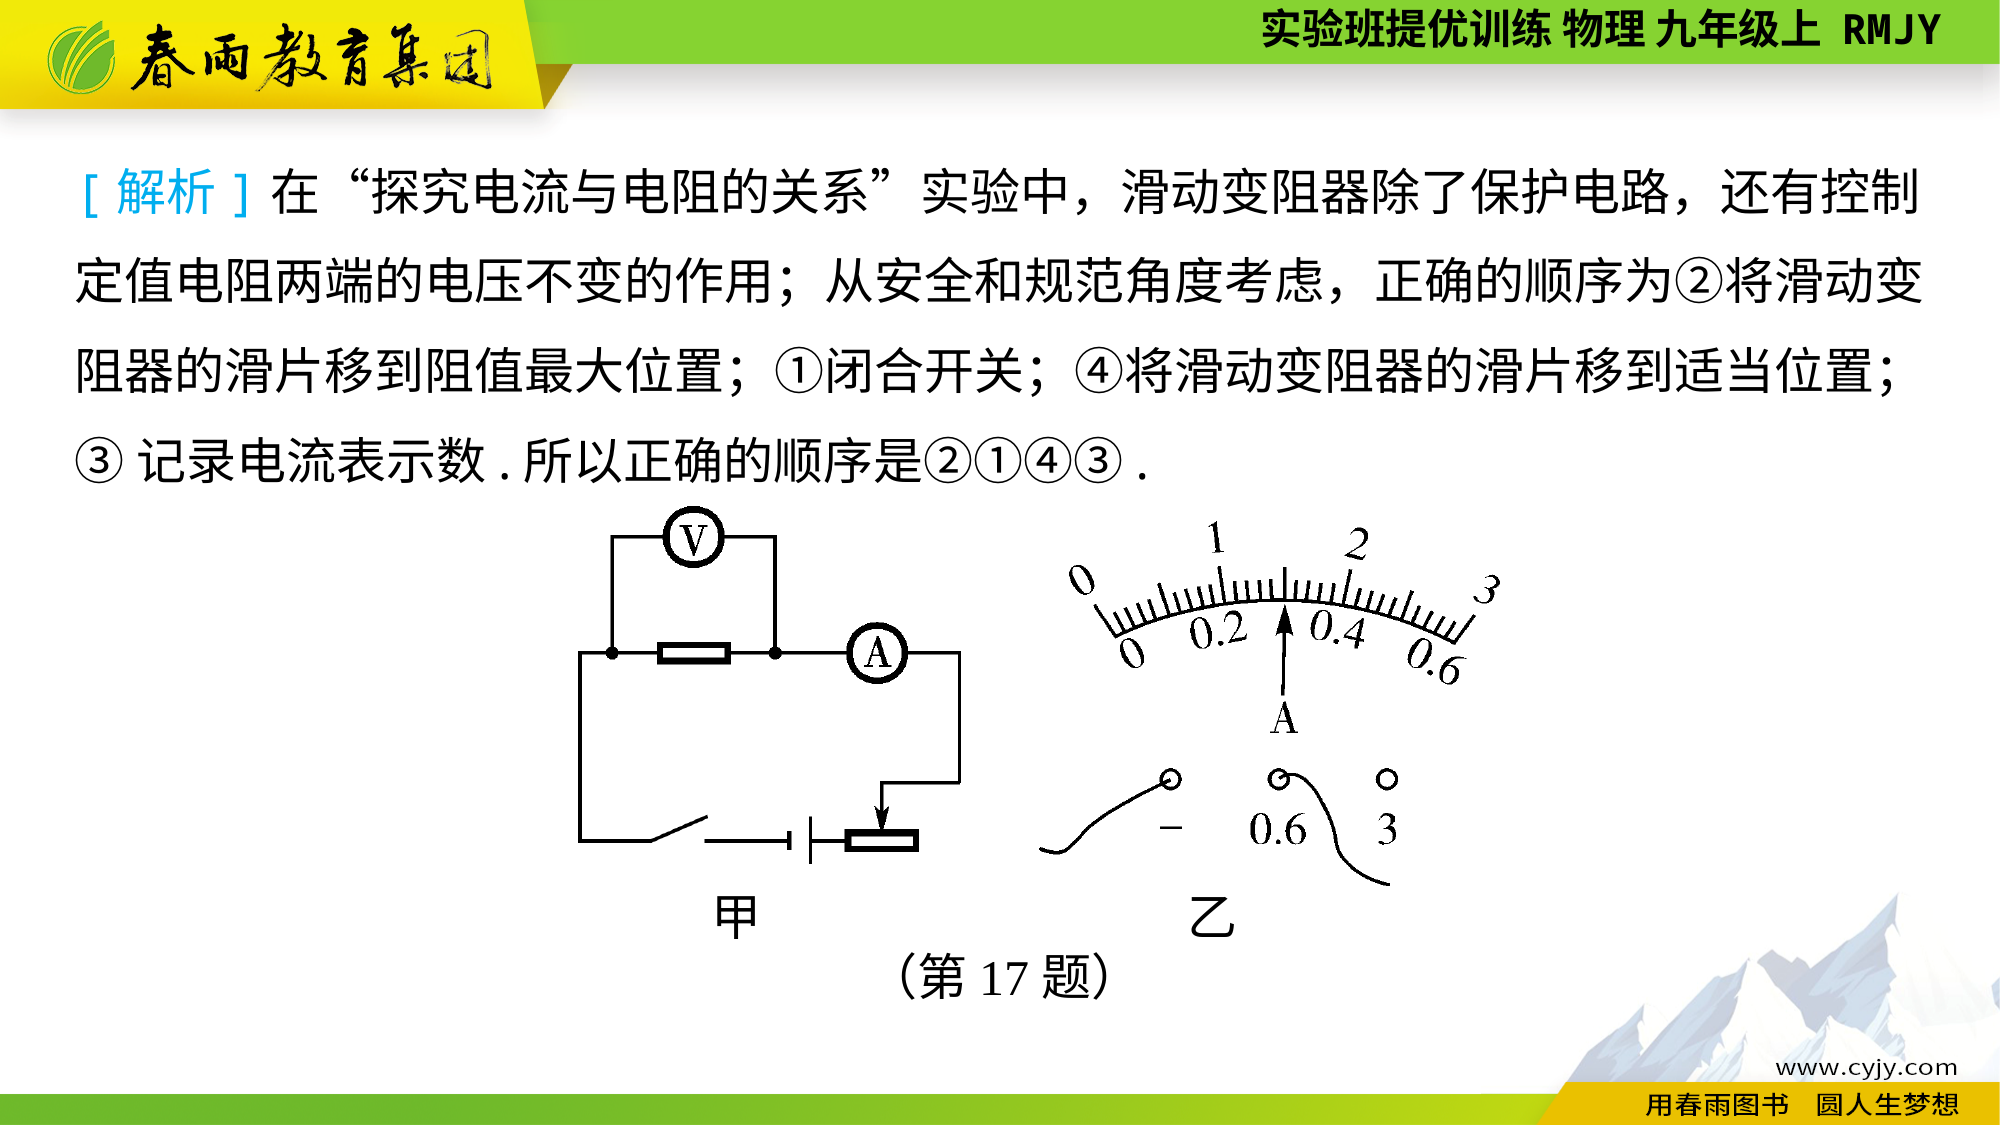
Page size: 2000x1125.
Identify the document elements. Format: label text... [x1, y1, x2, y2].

text_box 甲 乙 （第17题） [696, 878, 1312, 1013]
picture [0, 0, 2000, 1125]
list [解析]在“探究电流与电阻的关系”实验中，滑动变阻器除了保护电路，还有控制定值电阻两端的电压不变的作用；从安全和规范角度考虑，正确的顺序为②将滑动变阻器的滑片移到阻值最大位置；①闭合开关；④将滑动变阻器的滑片移到适当位置； ③记录电流表示数.所以正确的顺序是②①④③. [59, 122, 1944, 502]
